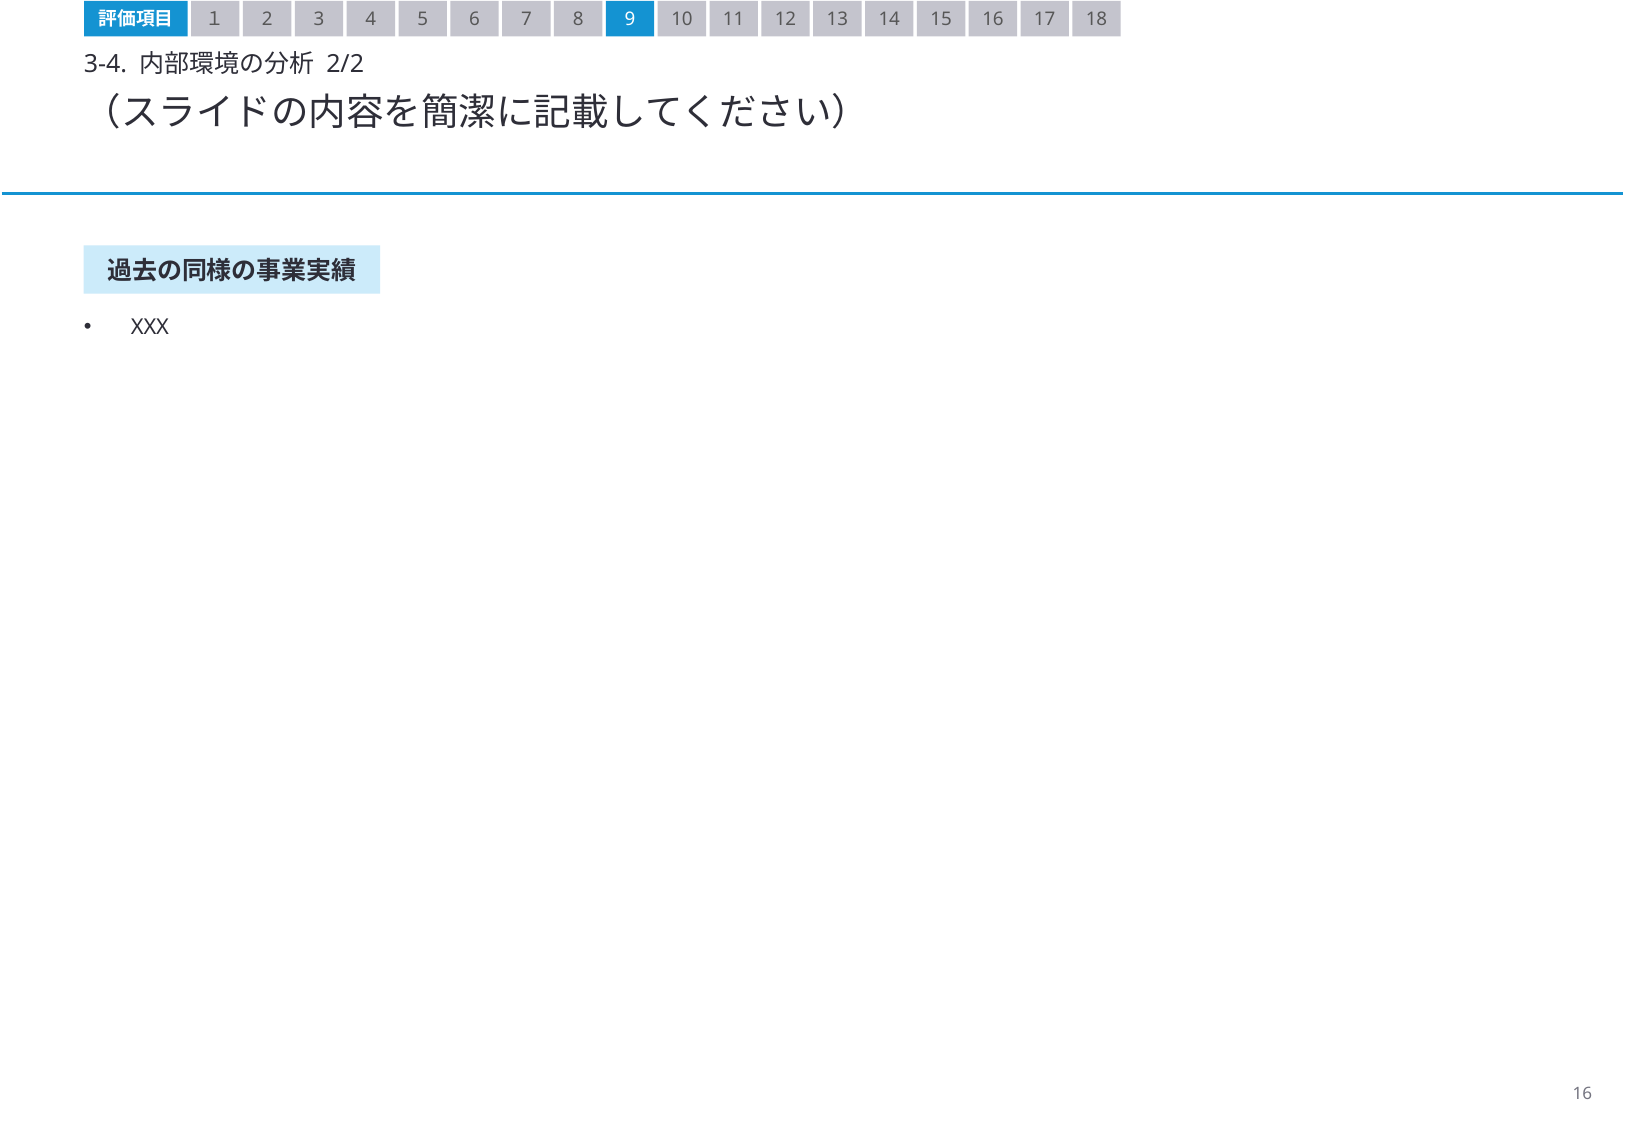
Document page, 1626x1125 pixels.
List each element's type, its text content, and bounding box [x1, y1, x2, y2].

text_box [83, 0, 1122, 37]
text_box XXX [83, 302, 1543, 1065]
list 3-4. 内部環境の分析 2/2 [84, 40, 1543, 82]
list （スライドの内容を簡潔に記載してください） [84, 83, 1543, 183]
text_box 過去の同様の事業実績 [83, 244, 381, 295]
